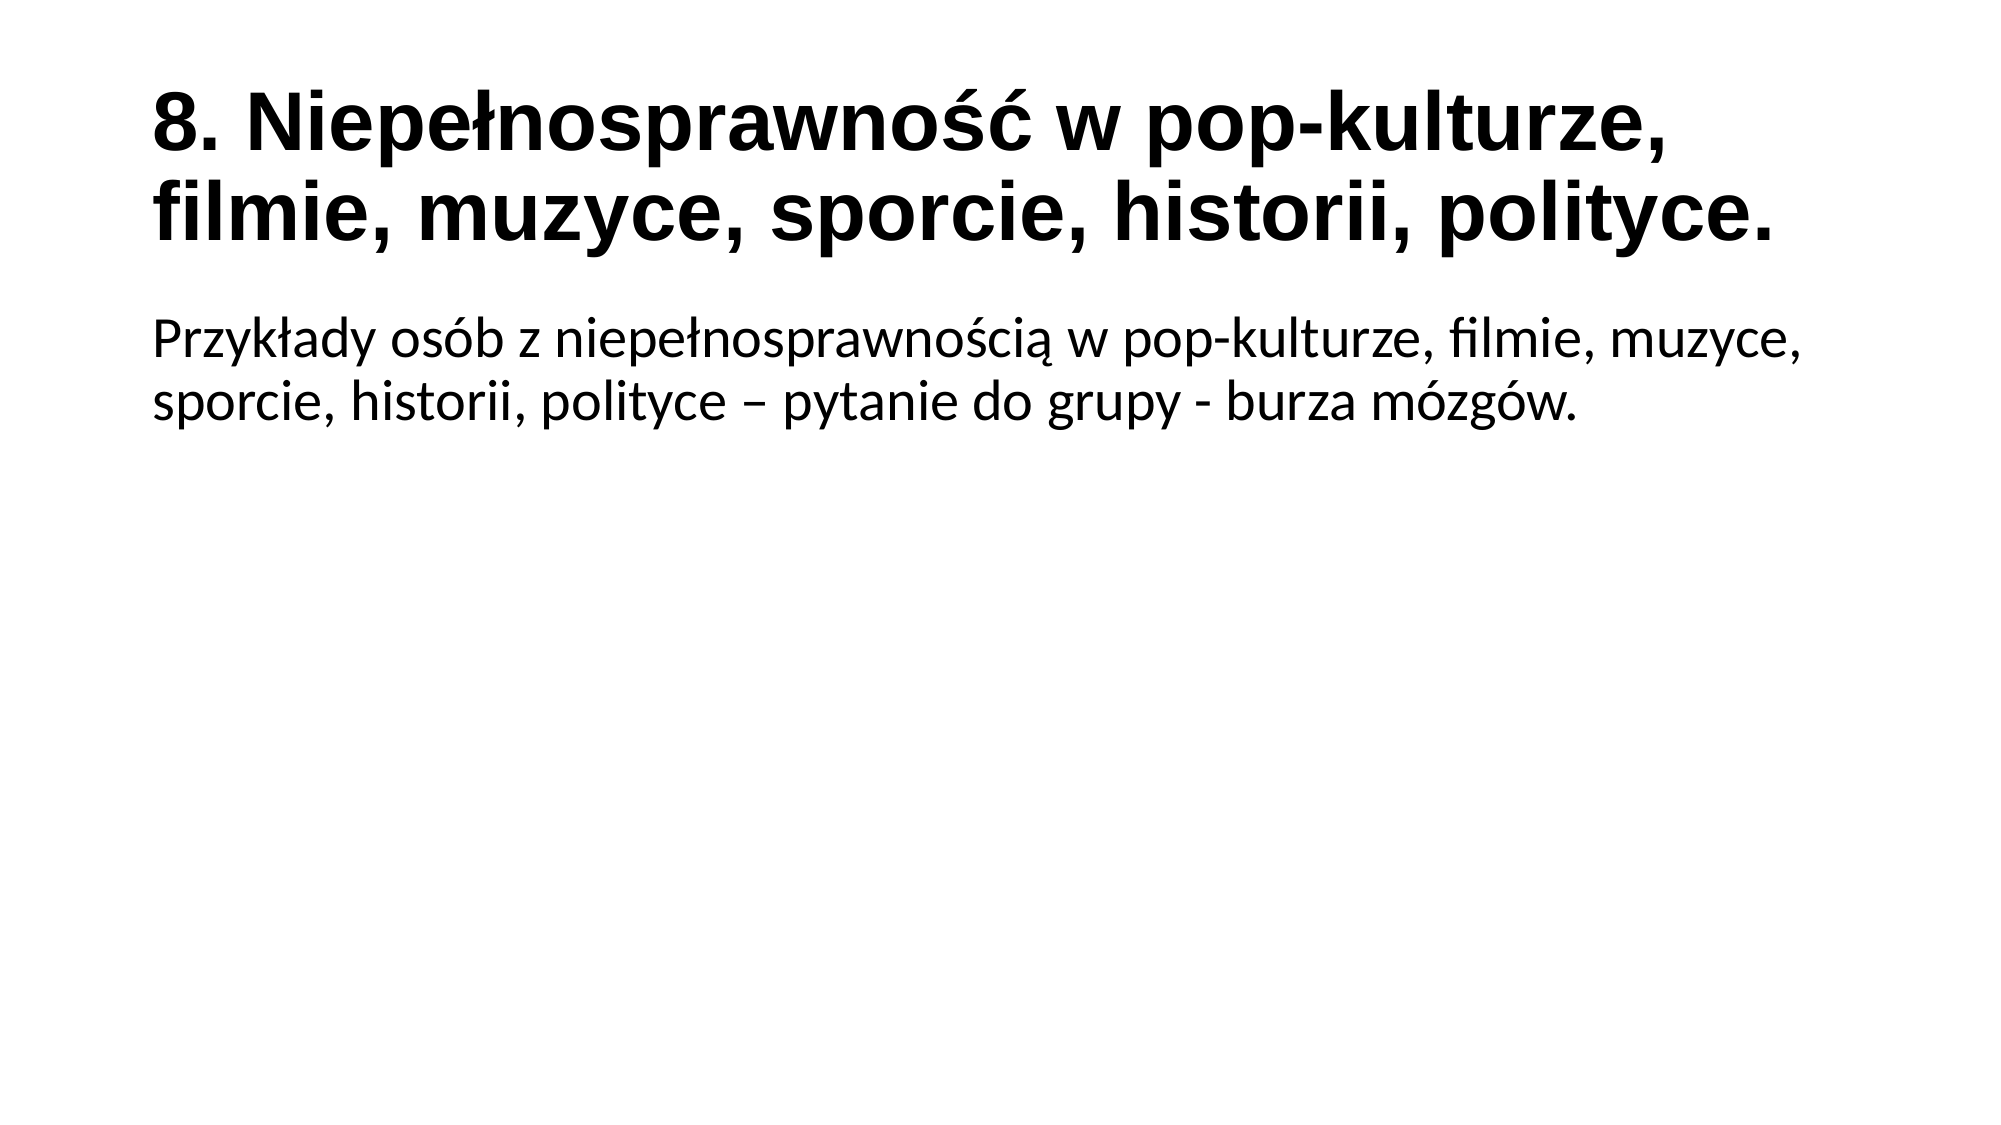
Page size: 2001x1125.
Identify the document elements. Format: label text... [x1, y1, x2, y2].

title 8. Niepełnosprawność w pop-kulturze, filmie, muzyce, sporcie, historii, polityce. [137, 59, 1863, 278]
list Przykłady osób z niepełnosprawnością w pop-kulturze, filmie, muzyce, sporcie, historii, polityce – pytanie do grupy - burza mózgów. [137, 299, 1863, 1014]
